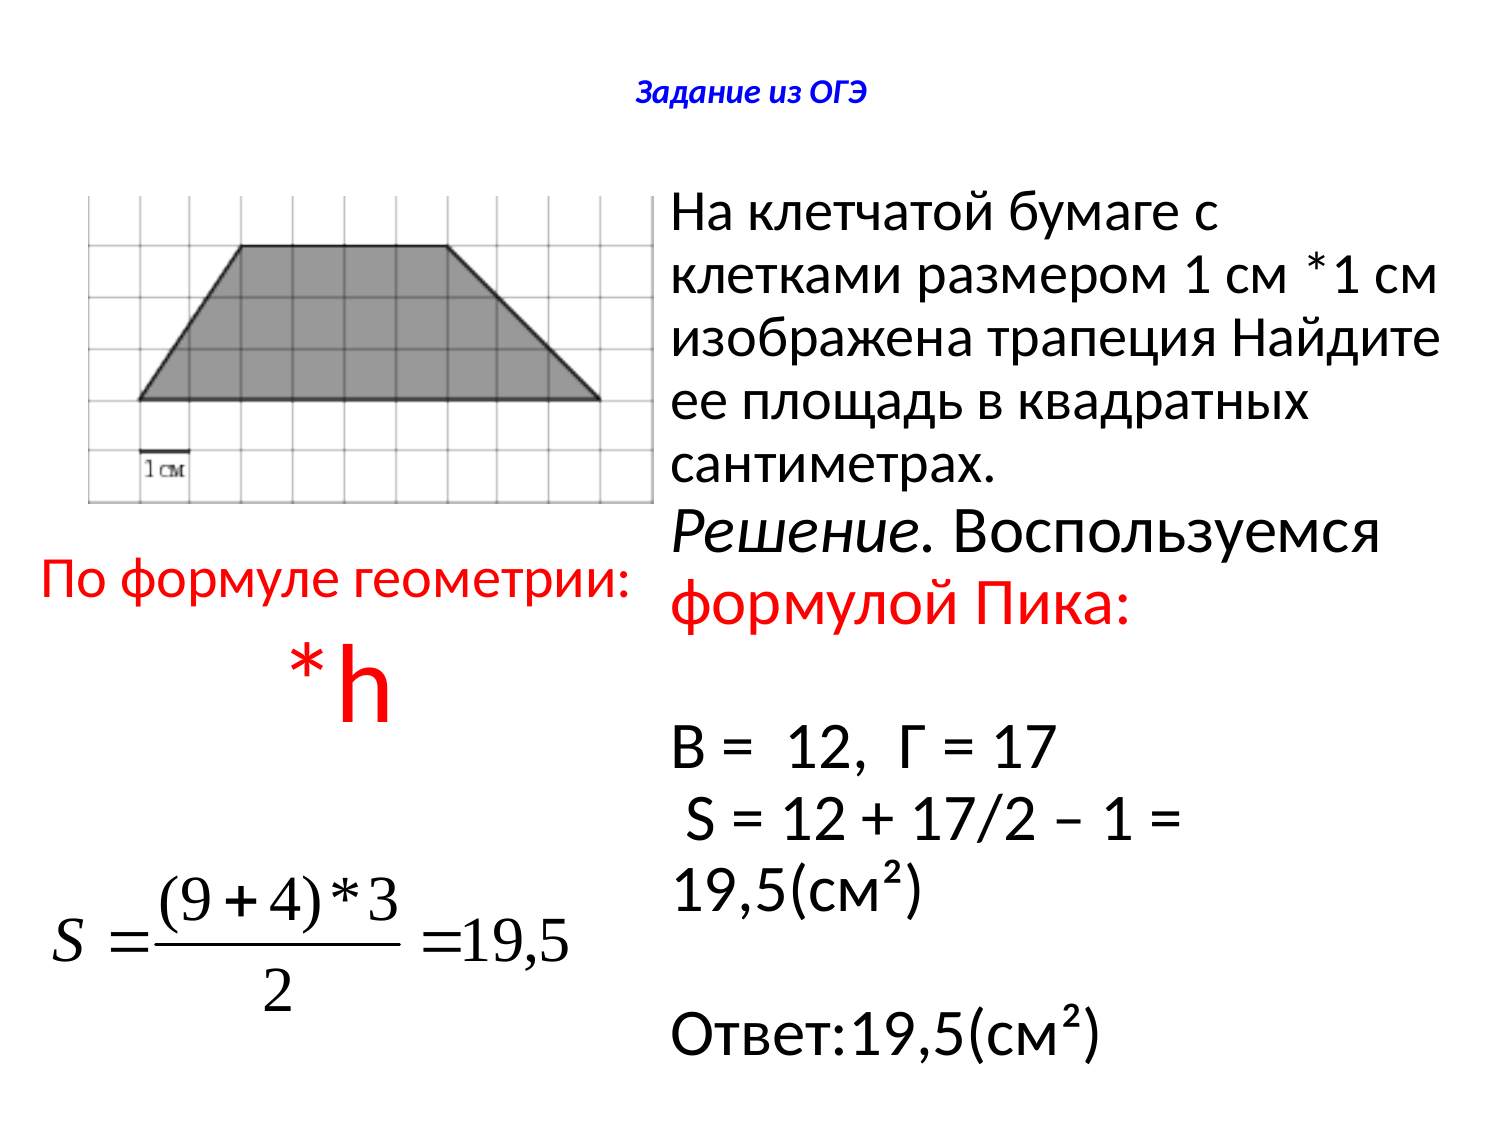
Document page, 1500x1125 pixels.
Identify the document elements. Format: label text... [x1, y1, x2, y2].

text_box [40, 858, 578, 1026]
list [88, 196, 654, 504]
title Задание из ОГЭ [76, 19, 1425, 161]
